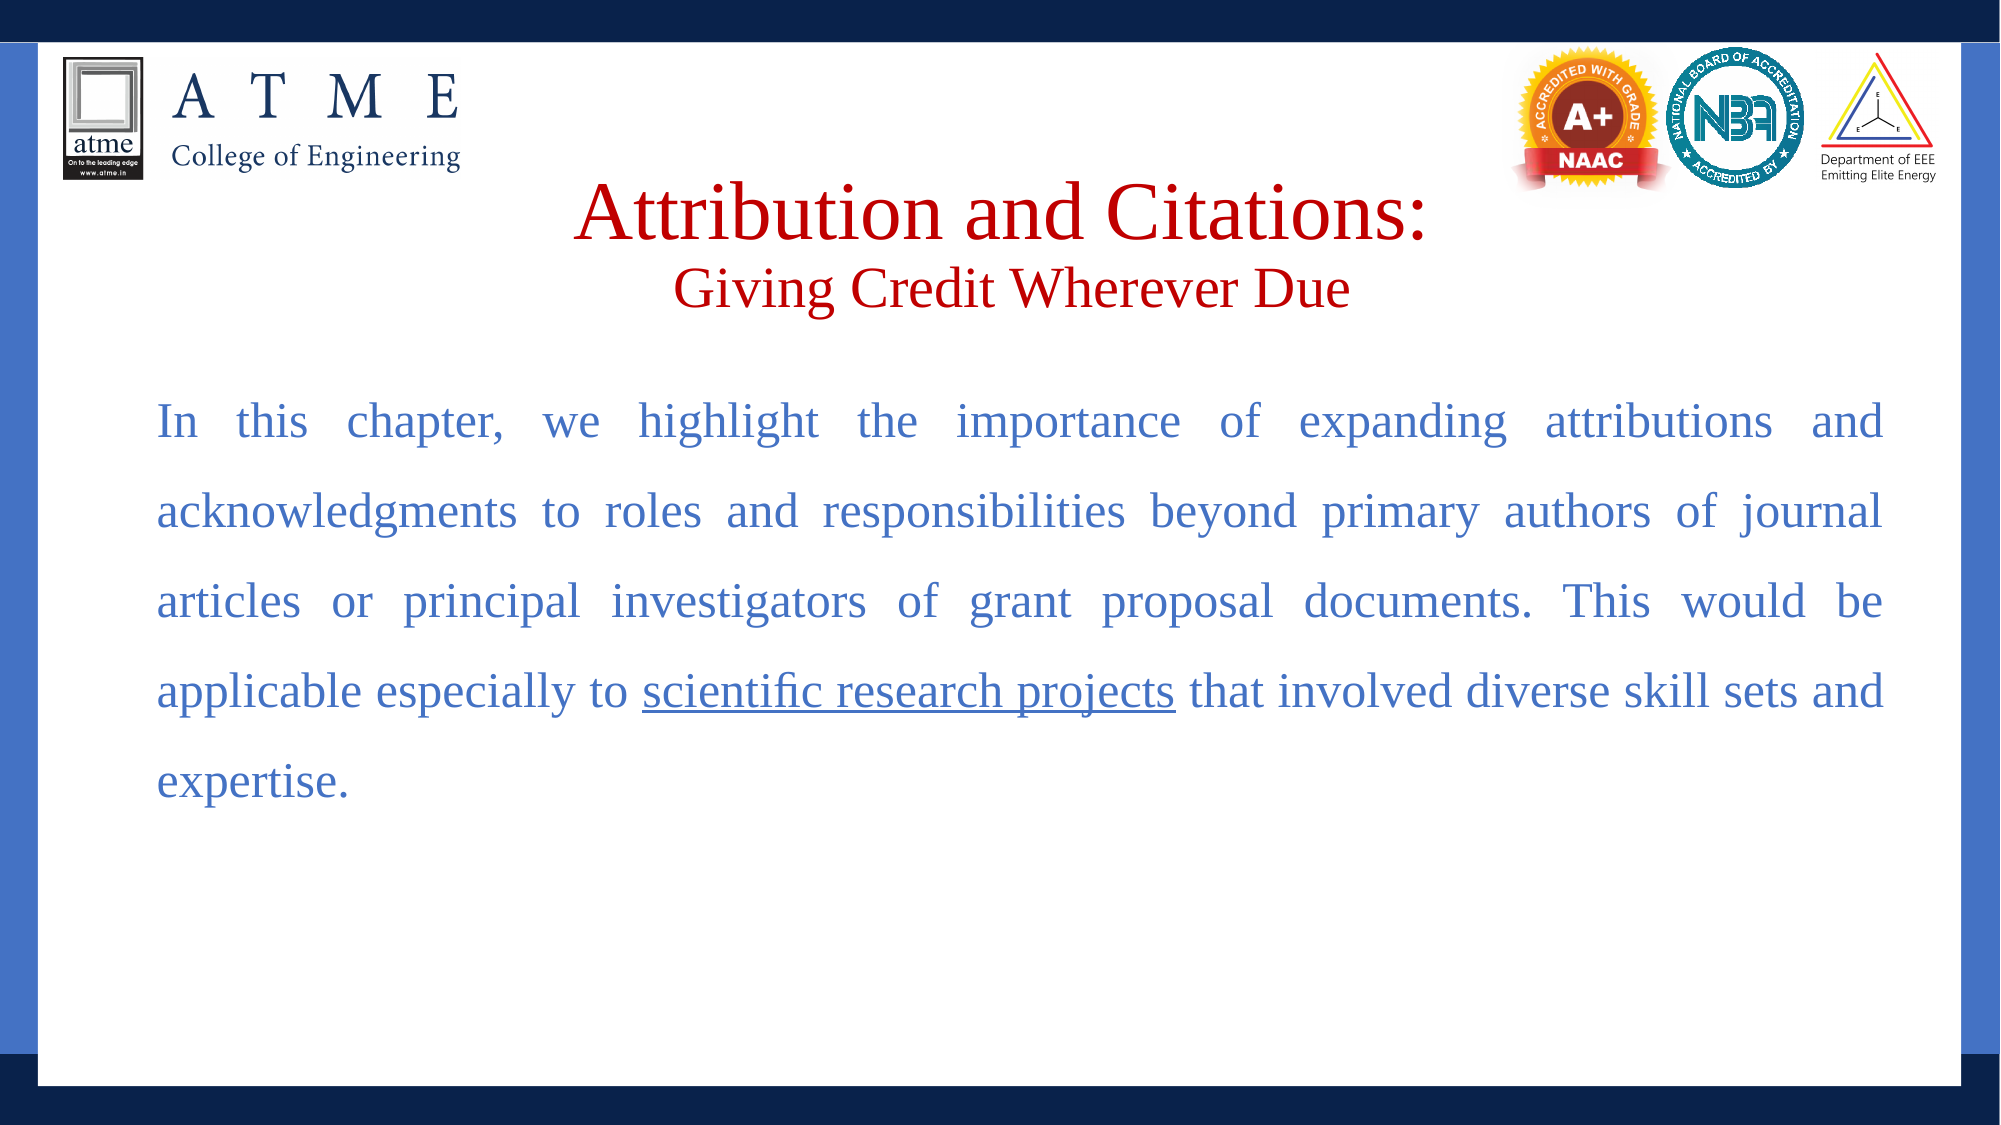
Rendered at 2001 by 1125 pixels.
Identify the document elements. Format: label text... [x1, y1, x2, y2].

picture [1666, 47, 1804, 188]
picture [1531, 60, 1651, 149]
title Attribution and Citations: Giving Credit Wherever Due [337, 149, 1688, 338]
picture [0, 1054, 2000, 1125]
list In this chapter, we highlight the importance of expanding attributions and acknowledgments to roles and responsibilities beyond primary authors of journal articles or principal investigators of grant proposal documents. This would be applicable especially to scientiﬁc research projects that involved diverse skill sets and expertise. [141, 350, 1900, 988]
picture [0, 0, 2000, 43]
picture [63, 57, 461, 180]
picture [1815, 49, 1939, 184]
